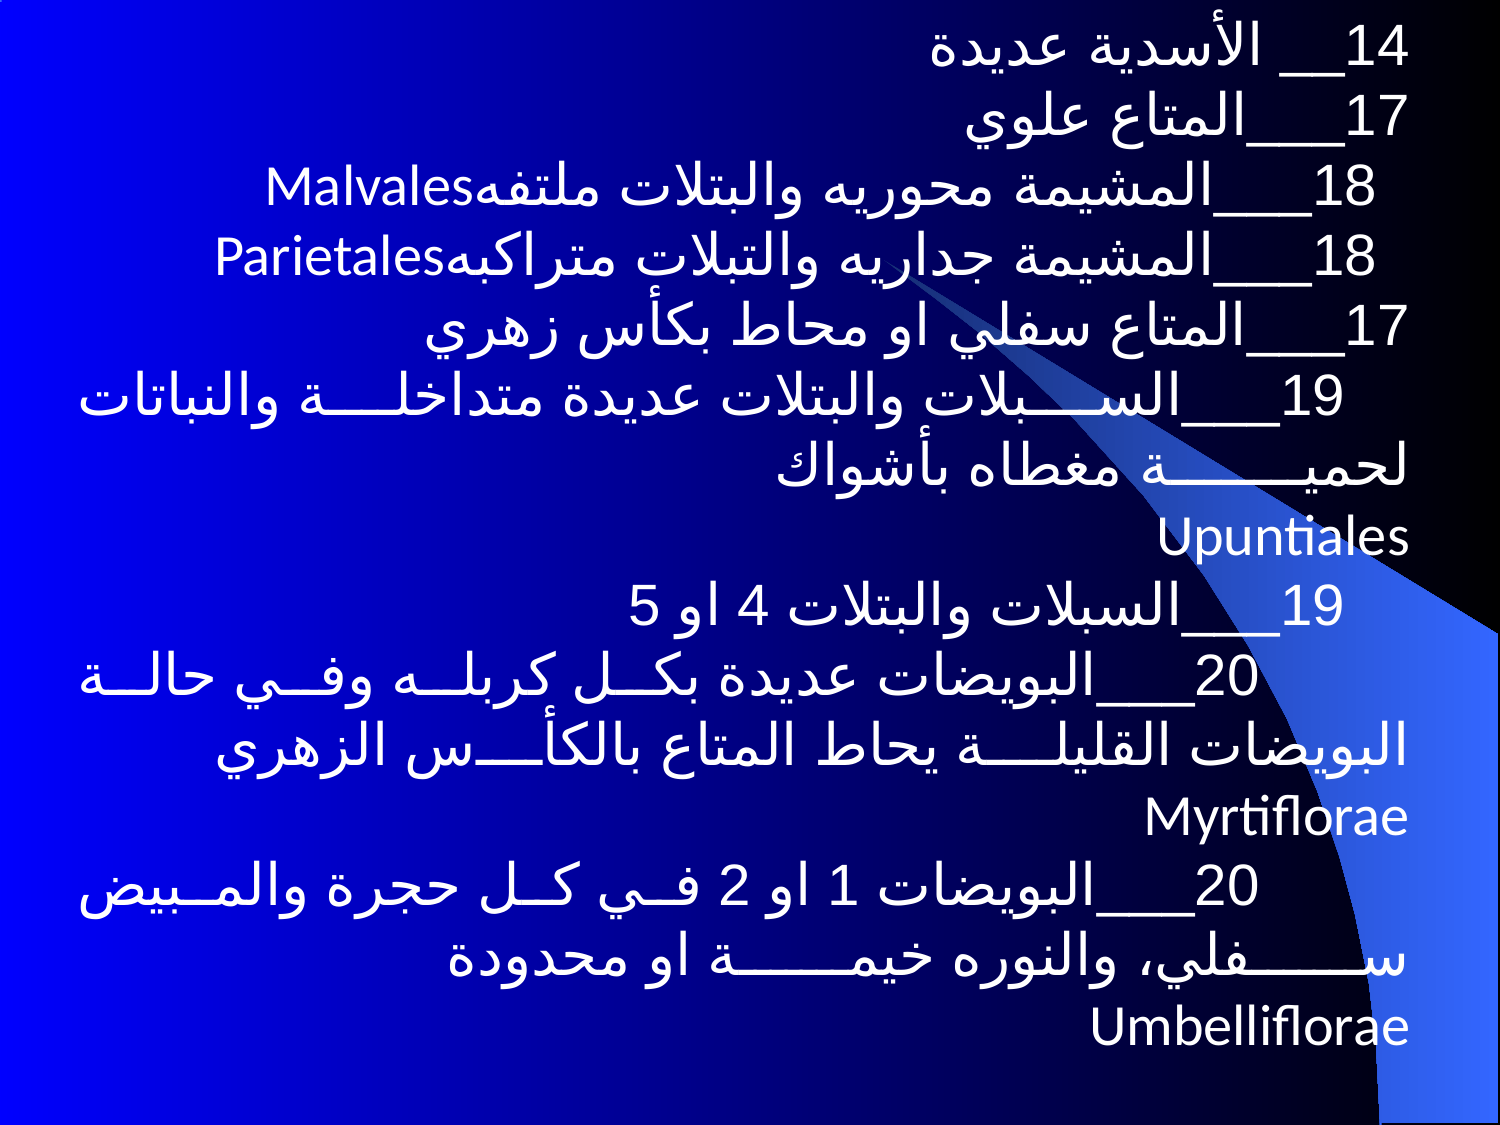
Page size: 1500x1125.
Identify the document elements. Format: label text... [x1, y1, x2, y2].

text_box 14__ الأسدية عديدة 17___المتاع علوي 18___المشيمة محوريه والبتلات ملتفه Malvales 18___المشيمة جداريه والتبلات متراكبه Parietales 17___المتاع سفلي او محاط بكأس زهري 19___السبلات والبتلات عديدة متداخلة والنباتات لحمية مغطاه بأشواك Upuntiales 19___السبلات والبتلات 4 او 5 20___البويضات عديدة بكل كربله وفي حالة البويضات القليلة يحاط المتاع بالكأس الزهري Myrtiflorae 20___البويضات 1 او 2 في كل حجرة والمبيض سفلي، والنوره خيمة او محدودة Umbelliflorae [62, 0, 1425, 1125]
